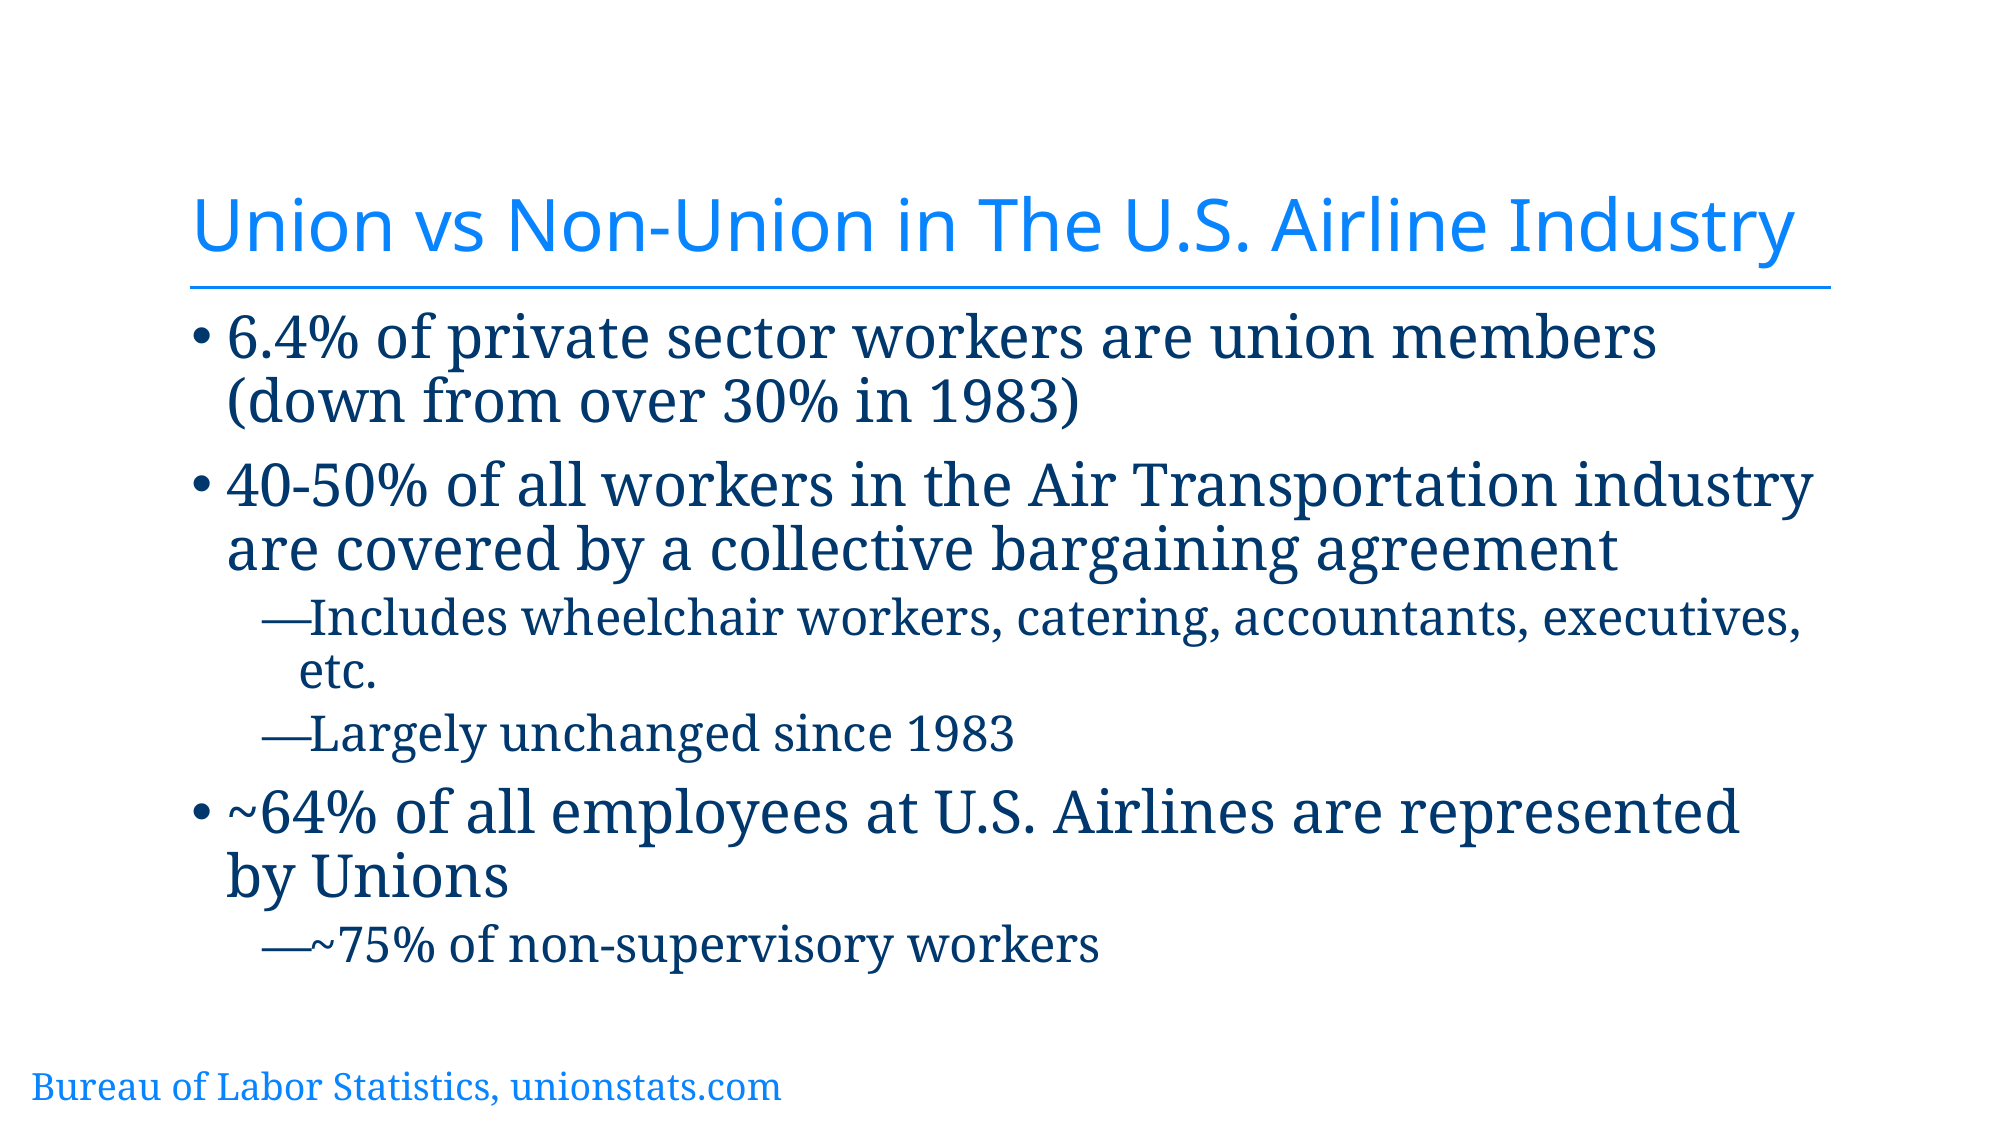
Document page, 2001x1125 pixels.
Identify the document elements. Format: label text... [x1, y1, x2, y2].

title Union vs Non-Union in The U.S. Airline Industry [176, 81, 1832, 306]
text_box Bureau of Labor Statistics, unionstats.com [16, 1056, 1610, 1116]
list 6.4% of private sector workers are union members (down from over 30% in 1983) 40-50% of all workers in the Air Transportation industry are covered by a collective bargaining agreement Includes wheelchair workers, catering, accountants, executives, etc. Largely unchanged since 1983 ~64% of all employees at U.S. Airlines are represented by Unions ~75% of non-supervisory workers [176, 299, 1833, 1014]
